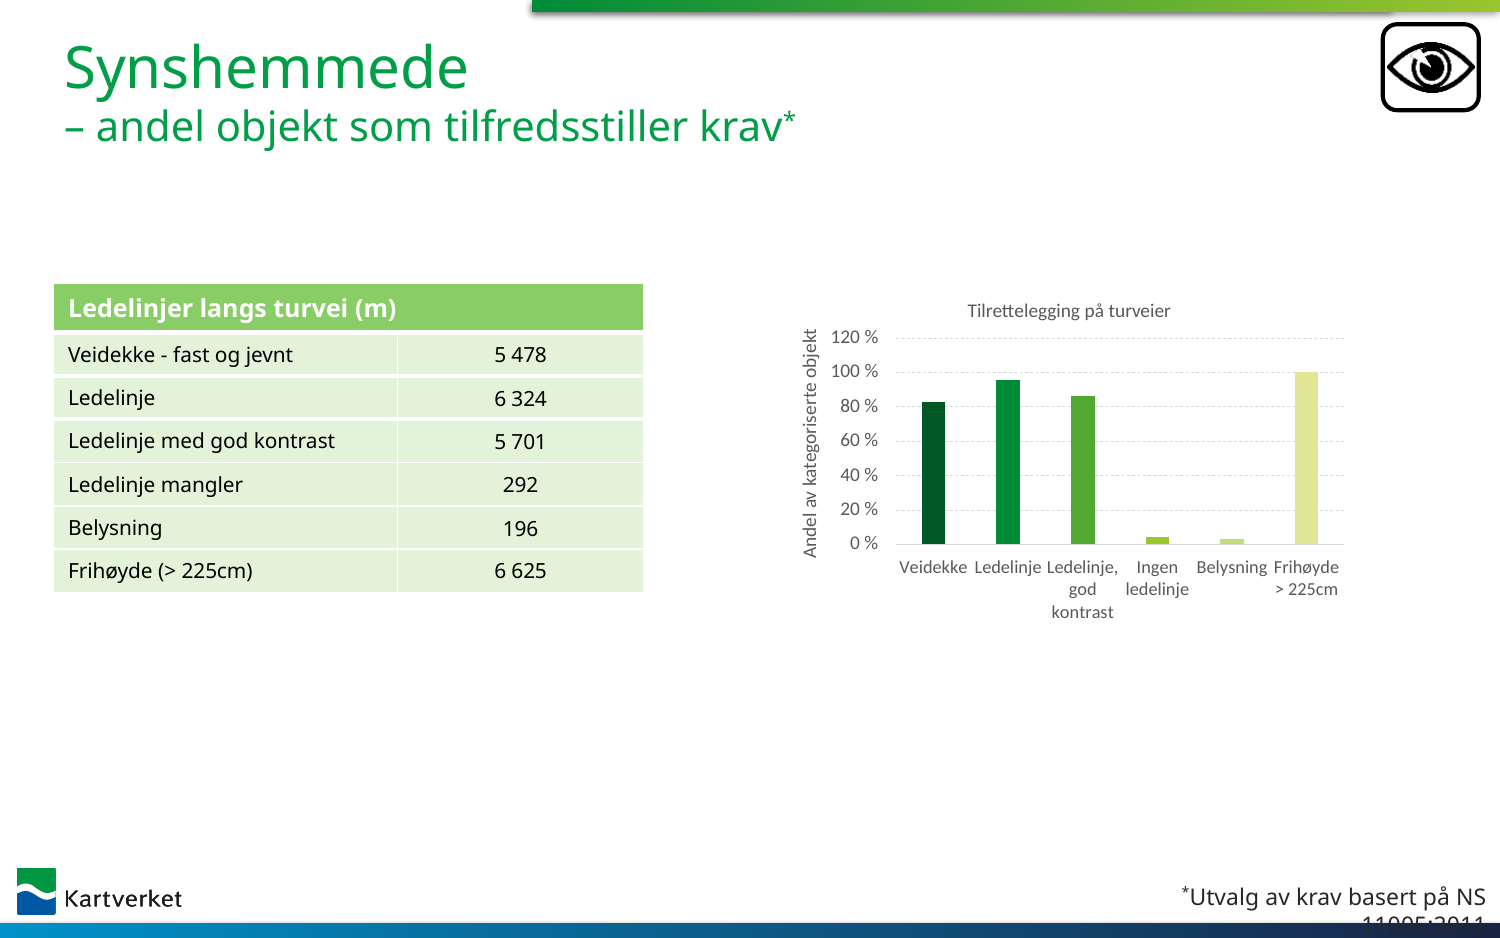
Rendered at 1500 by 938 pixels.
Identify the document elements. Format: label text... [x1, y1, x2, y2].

table_cell 6 324 [398, 378, 643, 417]
table_cell Ledelinje mangler [54, 463, 397, 505]
table_cell Veidekke - fast og jevnt [54, 335, 397, 374]
table_header Ledelinjer langs turvei (m) [54, 284, 643, 330]
table_cell Frihøyde (> 225cm) [54, 550, 397, 592]
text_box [1382, 24, 1480, 111]
text_box *Utvalg av krav basert på NS 11005:2011 [1068, 873, 1500, 938]
table_cell 5 701 [398, 421, 643, 462]
table_cell Belysning [54, 507, 397, 548]
table_cell Ledelinje [54, 378, 397, 417]
picture [791, 291, 1348, 630]
text_box Synshemmede – andel objekt som tilfredsstiller krav* [49, 24, 1431, 158]
table_cell 6 625 [398, 550, 643, 592]
table_cell Ledelinje med god kontrast [54, 421, 397, 462]
table_cell 196 [398, 507, 643, 548]
table_cell 5 478 [398, 335, 643, 374]
table_cell 292 [398, 463, 643, 505]
